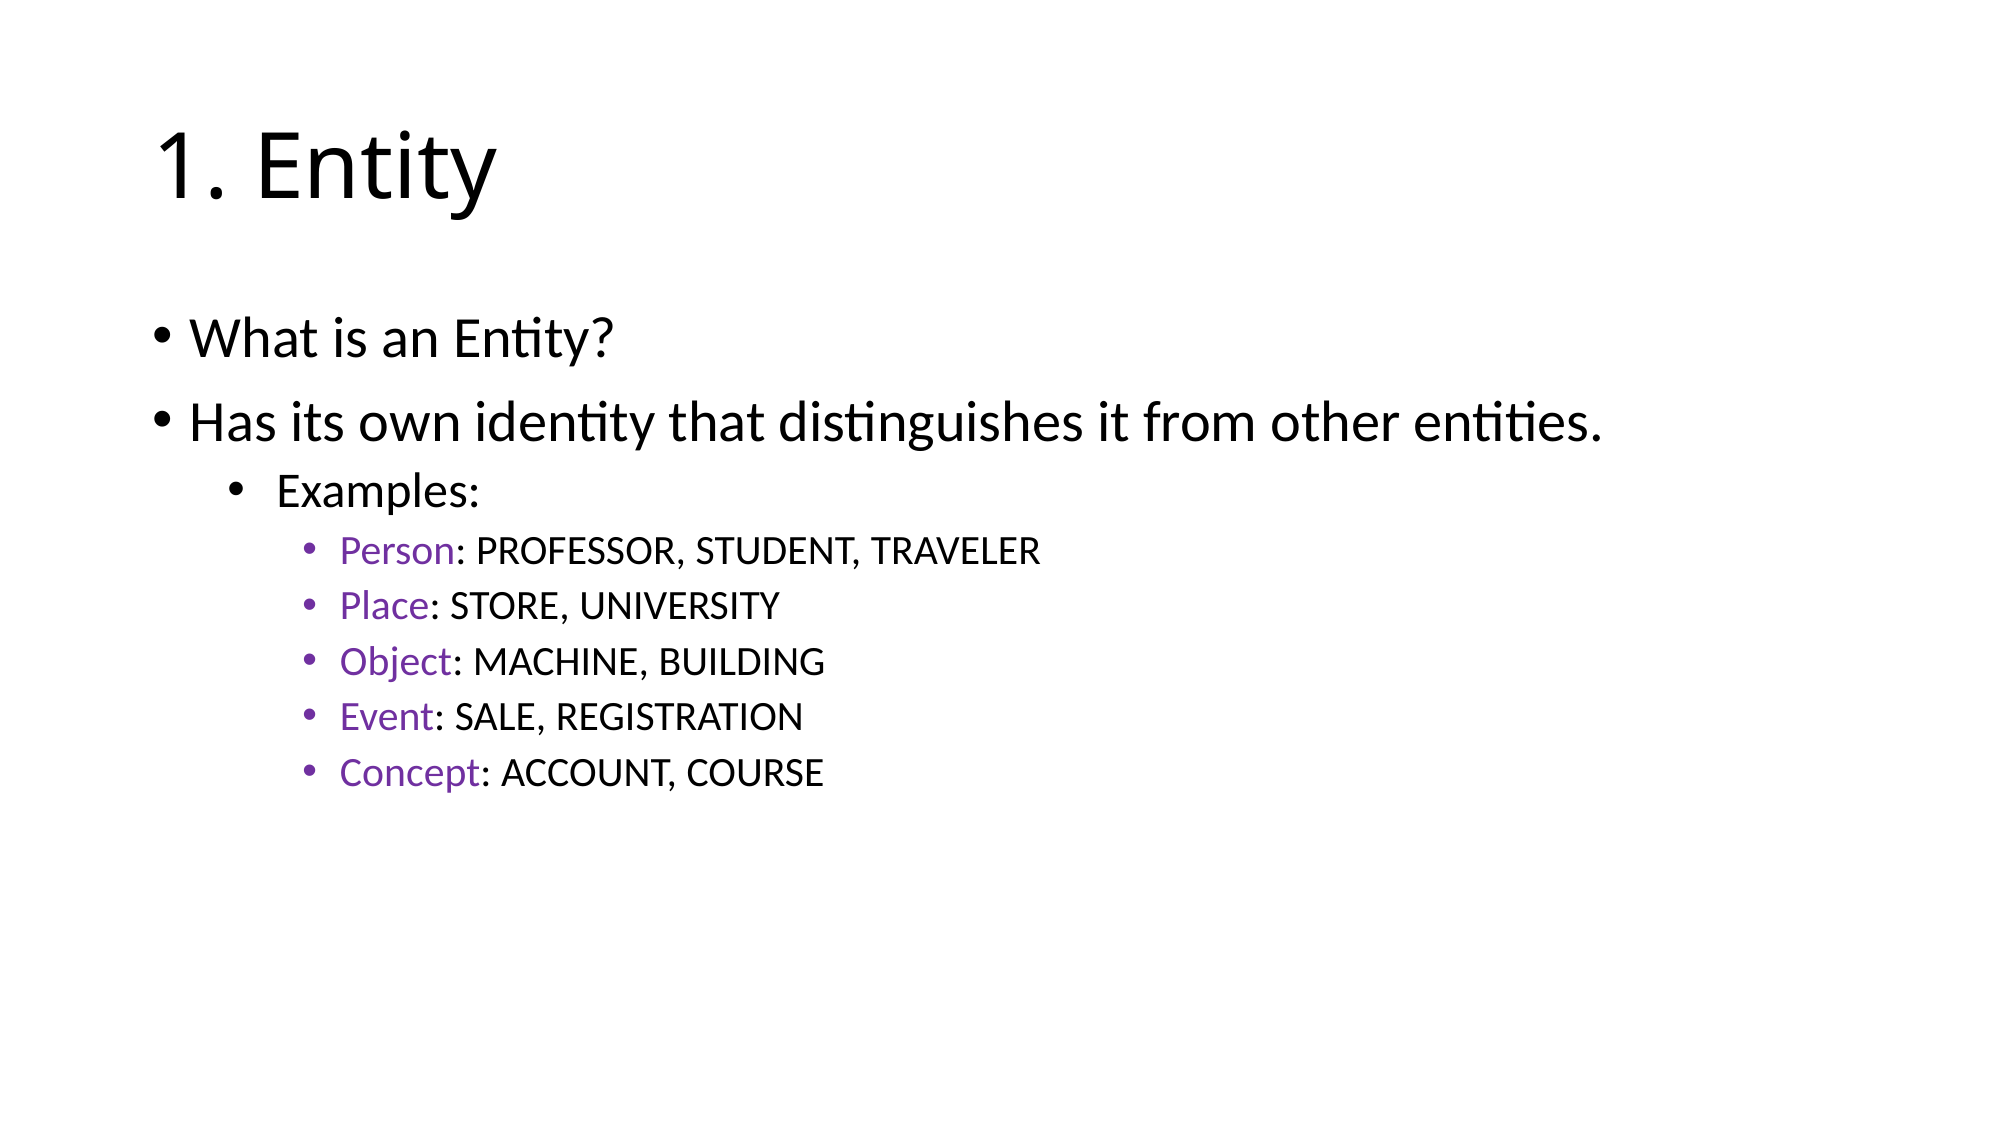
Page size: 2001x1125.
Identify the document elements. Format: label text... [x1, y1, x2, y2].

list What is an Entity? Has its own identity that distinguishes it from other entities. Examples: Person: PROFESSOR, STUDENT, TRAVELER Place: STORE, UNIVERSITY Object: MACHINE, BUILDING Event: SALE, REGISTRATION Concept: ACCOUNT, COURSE [137, 299, 1863, 1014]
title 1. Entity [137, 59, 1863, 278]
